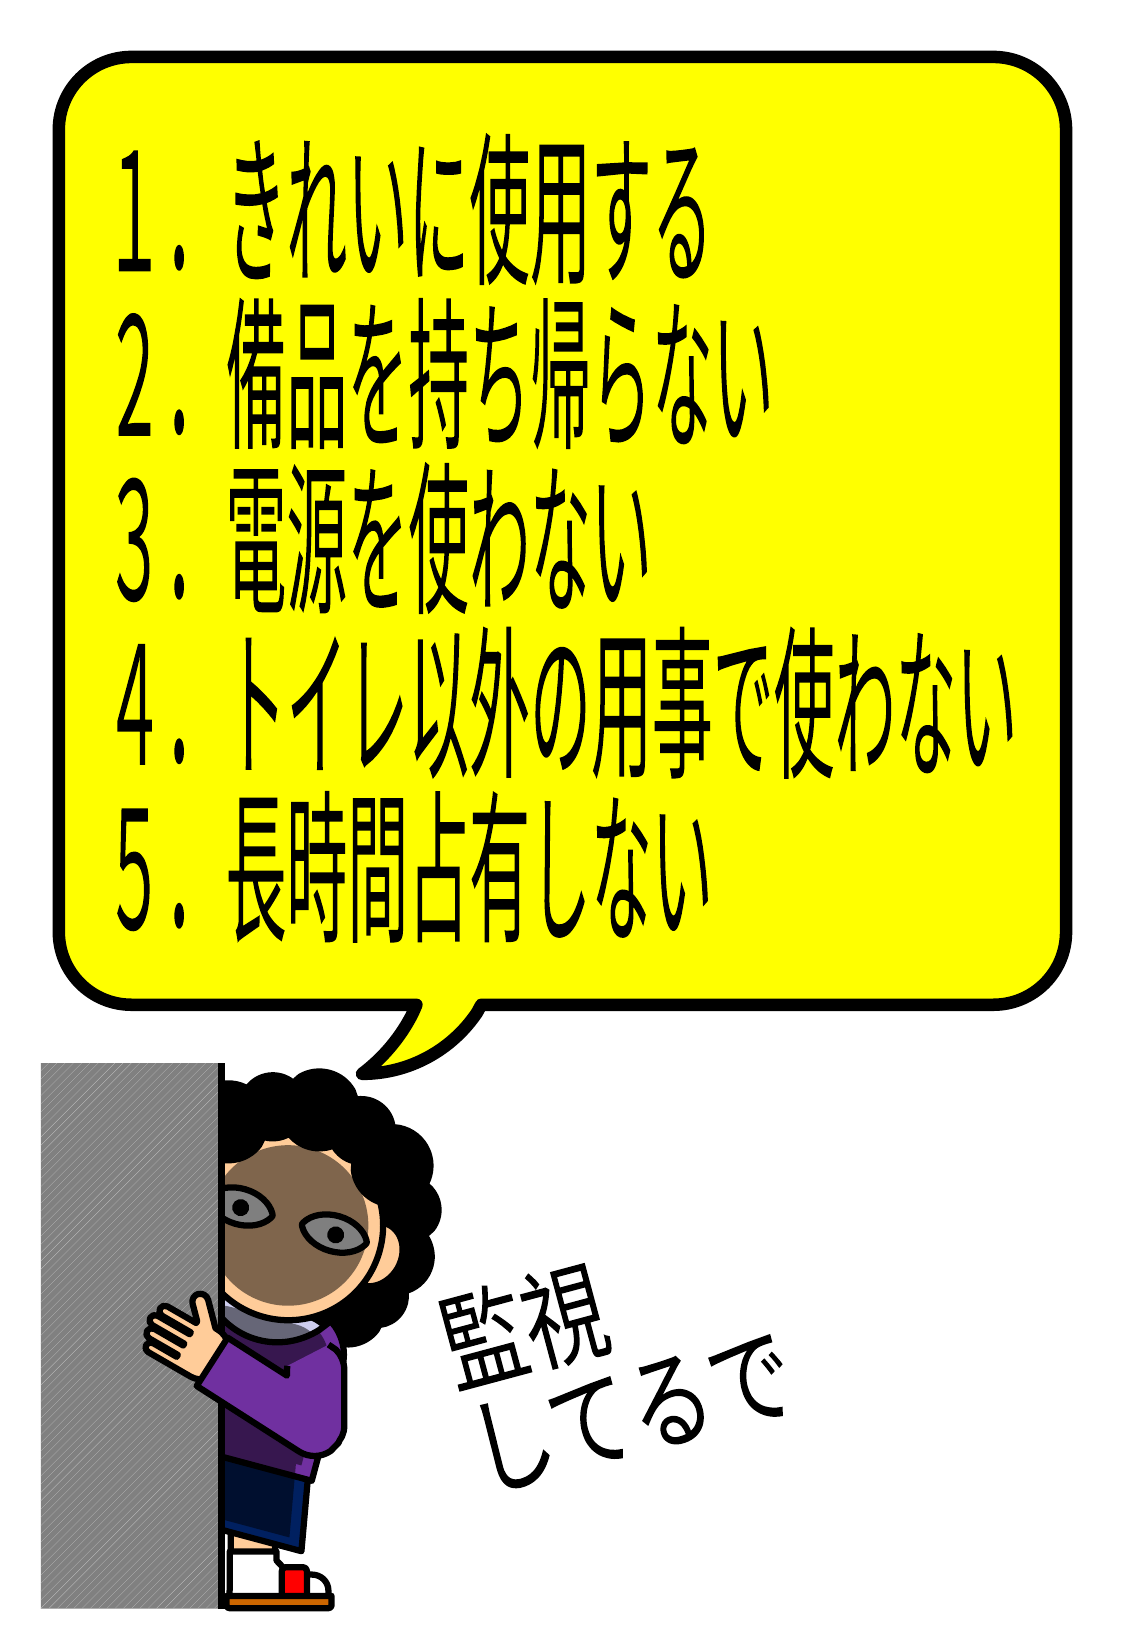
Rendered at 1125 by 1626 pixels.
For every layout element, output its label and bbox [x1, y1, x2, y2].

text_box [56, 54, 1069, 1068]
text_box [40, 1060, 407, 1609]
